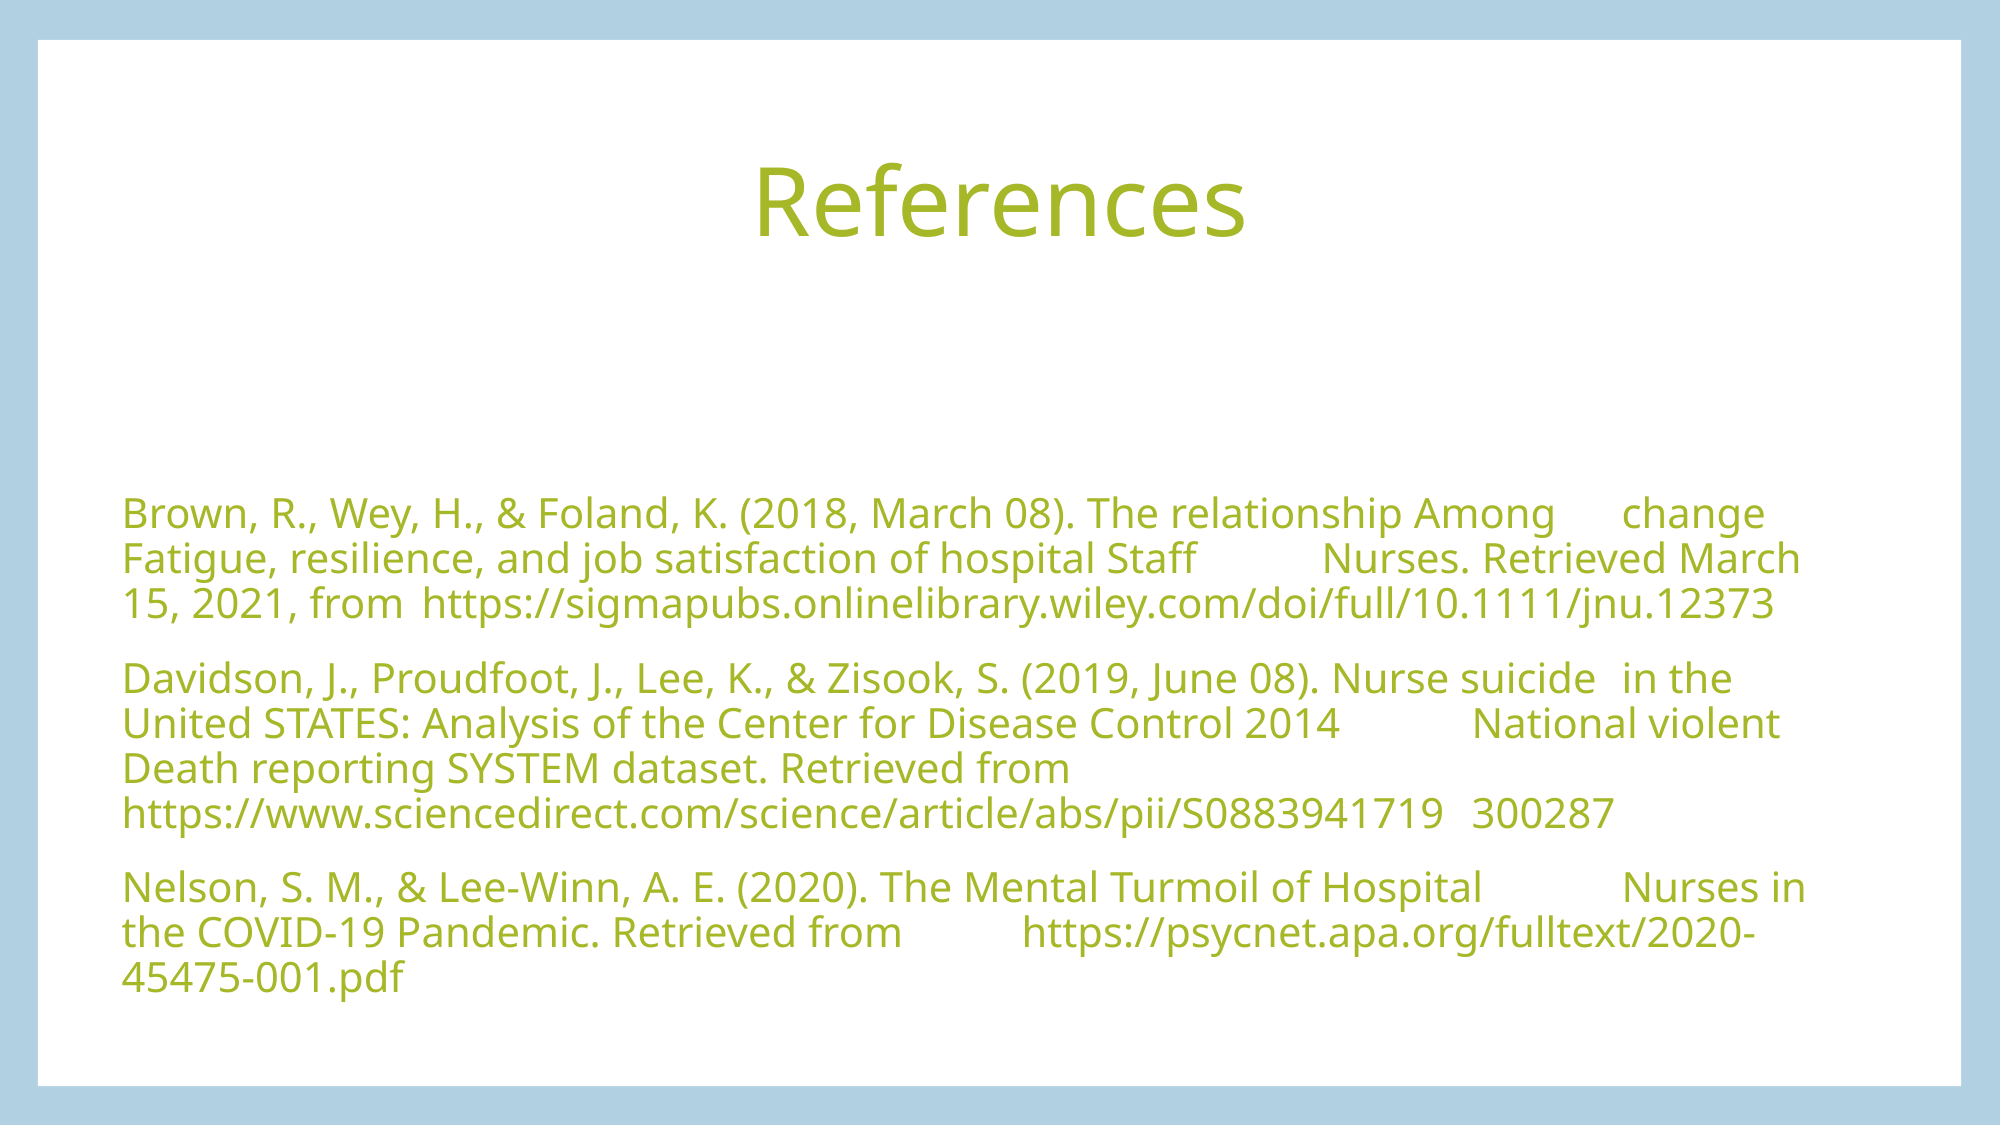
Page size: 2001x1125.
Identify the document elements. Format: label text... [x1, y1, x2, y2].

list Brown, R., Wey, H., & Foland, K. (2018, March 08). The relationship Among change Fatigue, resilience, and job satisfaction of hospital Staff Nurses. Retrieved March 15, 2021, from https://sigmapubs.onlinelibrary.wiley.com/doi/full/10.1111/jnu.12373 Davidson, J., Proudfoot, J., Lee, K., & Zisook, S. (2019, June 08). Nurse suicide in the United STATES: Analysis of the Center for Disease Control 2014 National violent Death reporting SYSTEM dataset. Retrieved from https://www.sciencedirect.com/science/article/abs/pii/S0883941719 300287 Nelson, S. M., & Lee-Winn, A. E. (2020). The Mental Turmoil of Hospital Nurses in the COVID-19 Pandemic. Retrieved from https://psycnet.apa.org/fulltext/2020-45475-001.pdf [106, 478, 1832, 1100]
title References [137, 96, 1863, 314]
